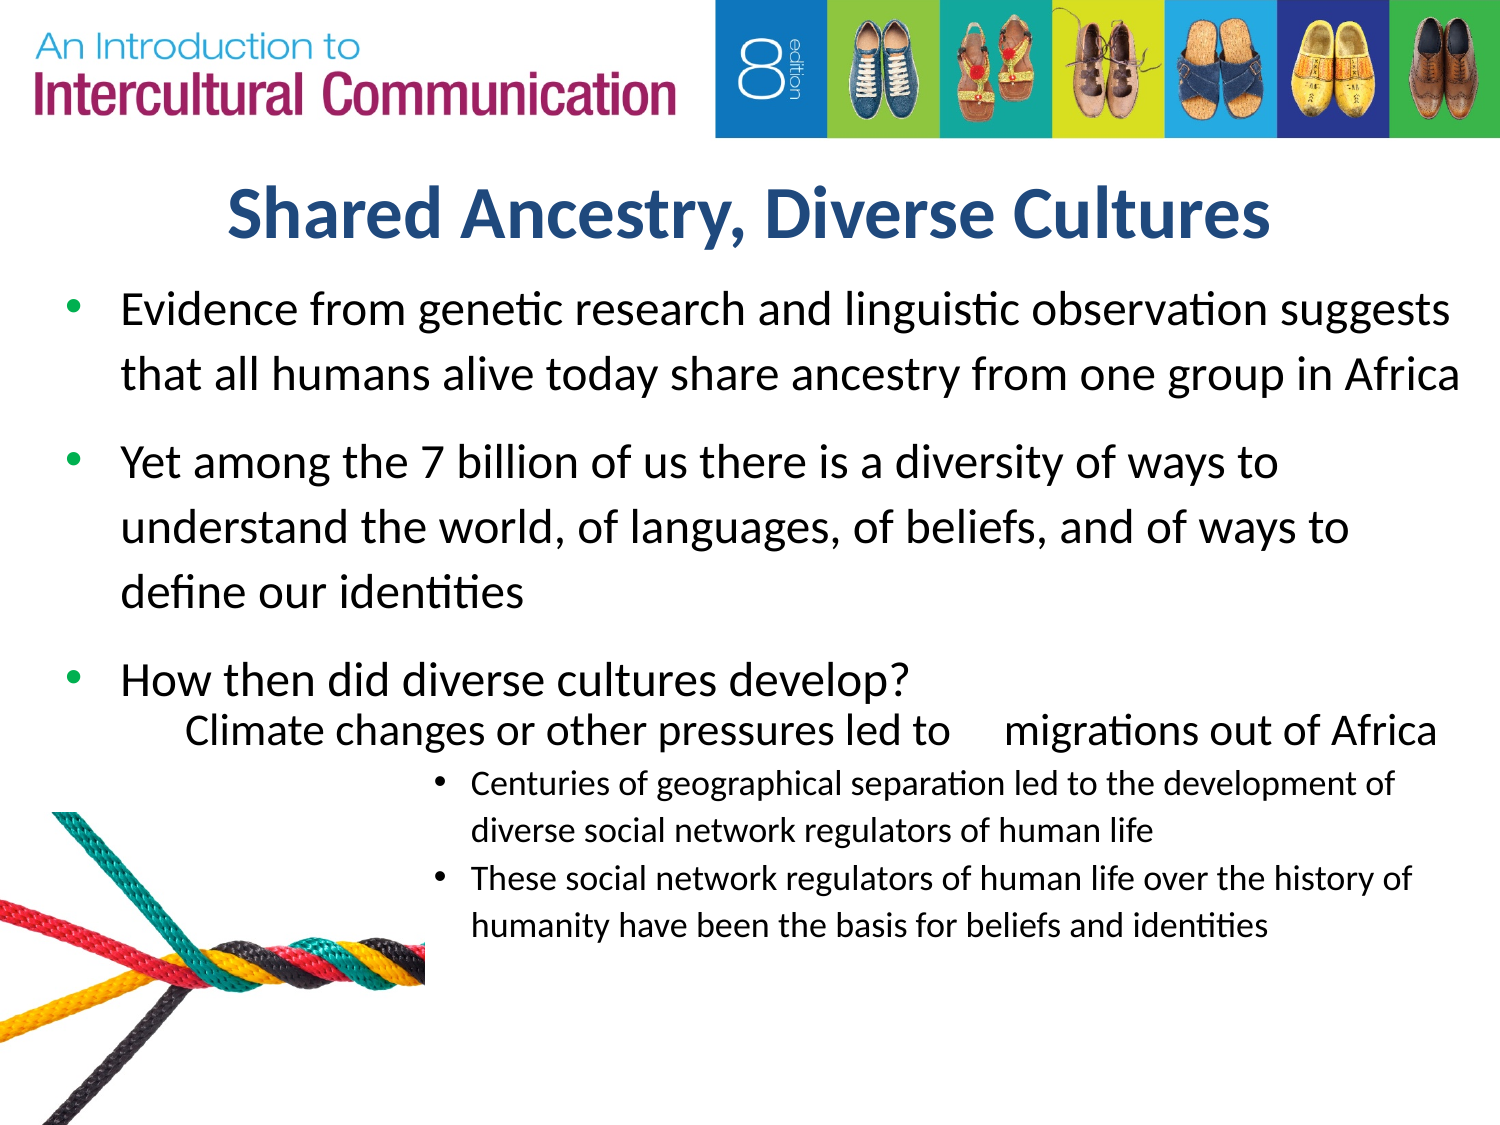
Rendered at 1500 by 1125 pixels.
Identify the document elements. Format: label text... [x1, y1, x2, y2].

list Evidence from genetic research and linguistic observation suggests that all humans alive today share ancestry from one group in Africa Yet among the 7 billion of us there is a diversity of ways to understand the world, of languages, of beliefs, and of ways to define our identities How then did diverse cultures develop? Climate changes or other pressures led to migrations out of Africa Centuries of geographical separation led to the development of diverse social network regulators of human life These social network regulators of human life over the history of humanity have been the basis for beliefs and identities [50, 262, 1500, 1038]
picture [0, 288, 1500, 1125]
picture [0, 0, 1500, 129]
title Shared Ancestry, Diverse Cultures [0, 129, 1500, 288]
